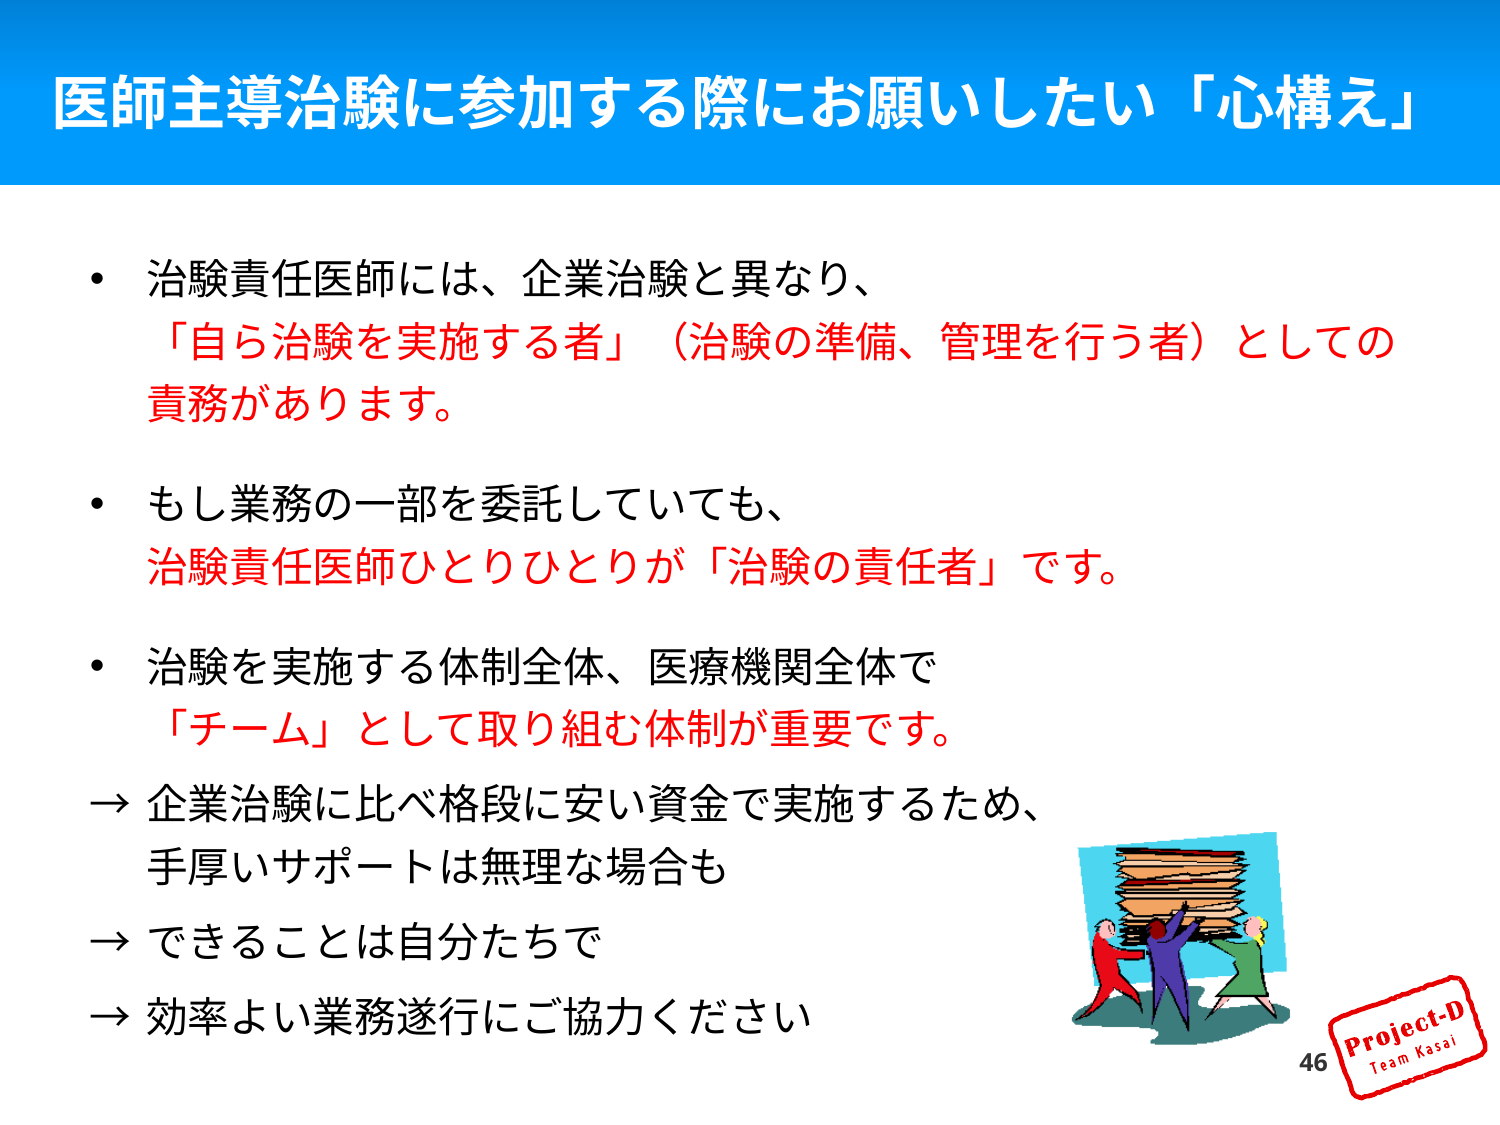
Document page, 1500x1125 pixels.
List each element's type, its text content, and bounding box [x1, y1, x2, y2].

title 医師主導治験に参加する際にお願いしたい「心構え」 [0, 0, 1500, 185]
picture [1062, 831, 1301, 1048]
picture [1327, 974, 1488, 1101]
list 治験責任医師には、企業治験と異なり、 「自ら治験を実施する者」（治験の準備、管理を行う者）としての責務があります。 もし業務の一部を委託していても、 治験責任医師ひとりひとりが「治験の責任者」です。 治験を実施する体制全体、医療機関全体で 「チーム」として取り組む体制が重要です。 → 企業治験に比べ格段に安い資金で実施するため、 手厚いサポートは無理な場合も → できることは自分たちで → 効率よい業務遂行にご協力ください [75, 232, 1421, 975]
